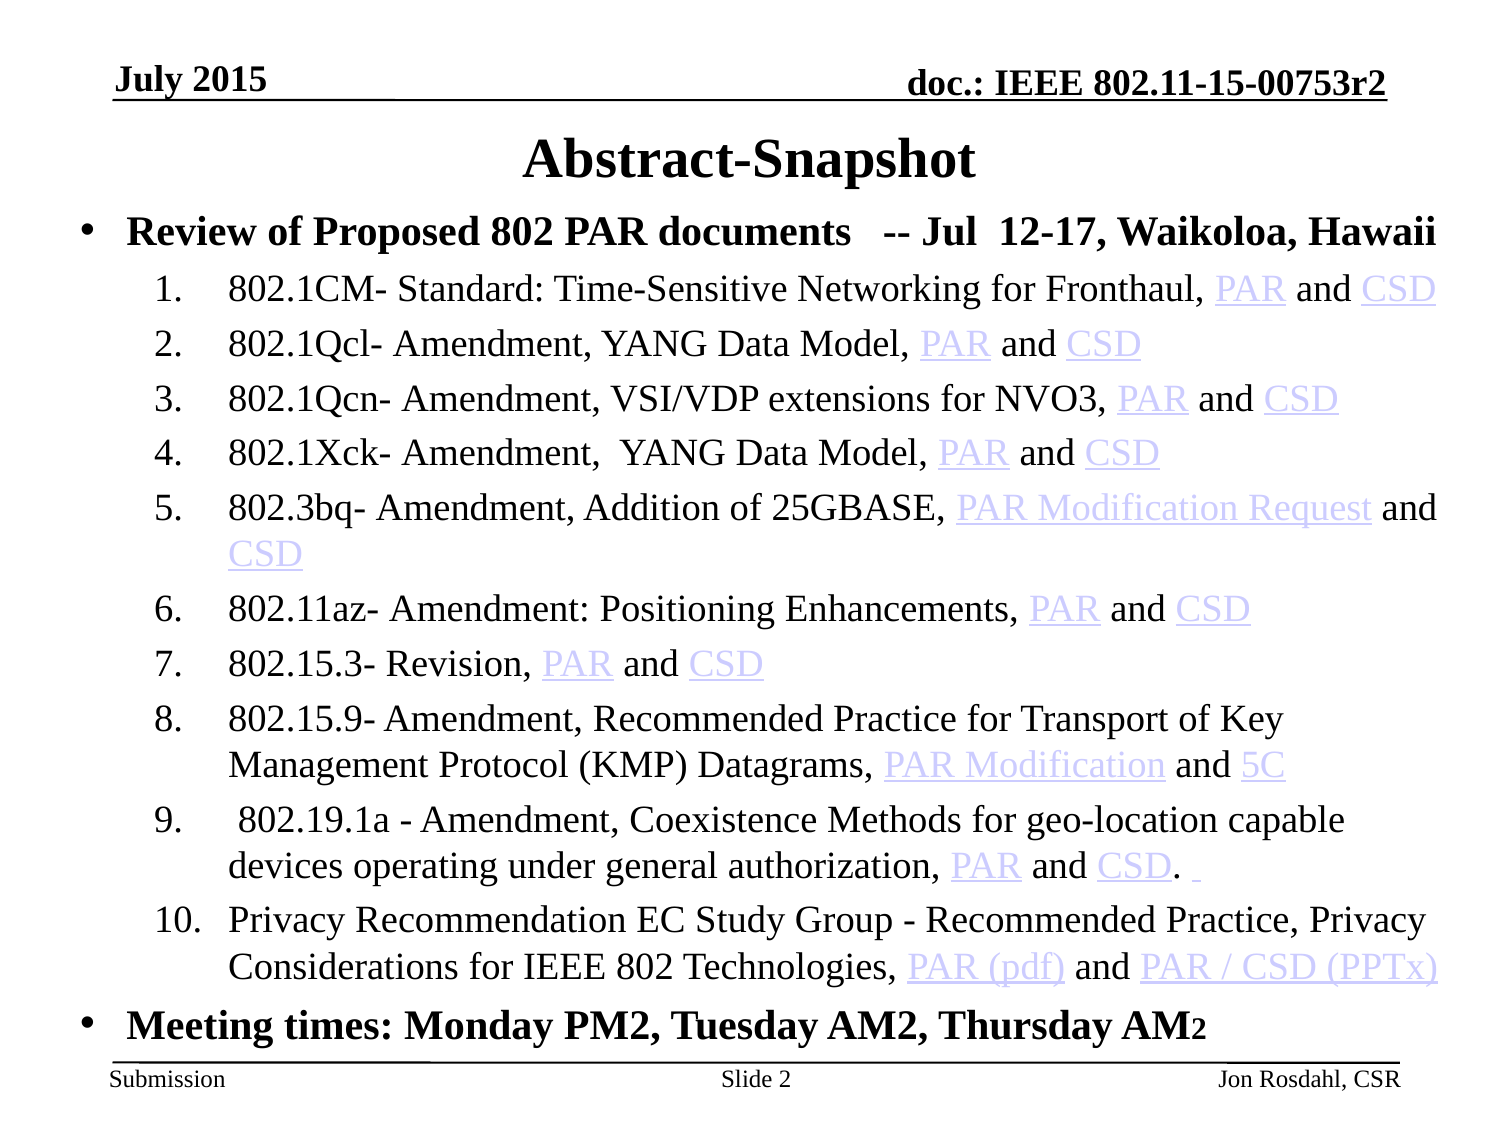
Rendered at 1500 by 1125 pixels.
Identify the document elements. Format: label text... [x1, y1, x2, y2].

footer Jon Rosdahl, CSR [902, 1061, 1402, 1093]
list Review of Proposed 802 PAR documents -- Jul 12-17, Waikoloa, Hawaii 802.1CM- Standard: Time-Sensitive Networking for Fronthaul, PAR and CSD 802.1Qcl- Amendment, YANG Data Model, PAR and CSD 802.1Qcn- Amendment, VSI/VDP extensions for NVO3, PAR and CSD 802.1Xck- Amendment, YANG Data Model, PAR and CSD 802.3bq- Amendment, Addition of 25GBASE, PAR Modification Request and CSD 802.11az- Amendment: Positioning Enhancements, PAR and CSD 802.15.3- Revision, PAR and CSD 802.15.9- Amendment, Recommended Practice for Transport of Key Management Protocol (KMP) Datagrams, PAR Modification and 5C 802.19.1a - Amendment, Coexistence Methods for geo-location capable devices operating under general authorization, PAR and CSD. Privacy Recommendation EC Study Group - Recommended Practice, Privacy Considerations for IEEE 802 Technologies, PAR (pdf) and PAR / CSD (PPTx) Meeting times: Monday PM2, Tuesday AM2, Thursday AM2 [64, 196, 1459, 1071]
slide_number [114, 54, 540, 100]
title Abstract-Snapshot [112, 112, 1388, 196]
slide_number Slide 2 [712, 1061, 800, 1123]
